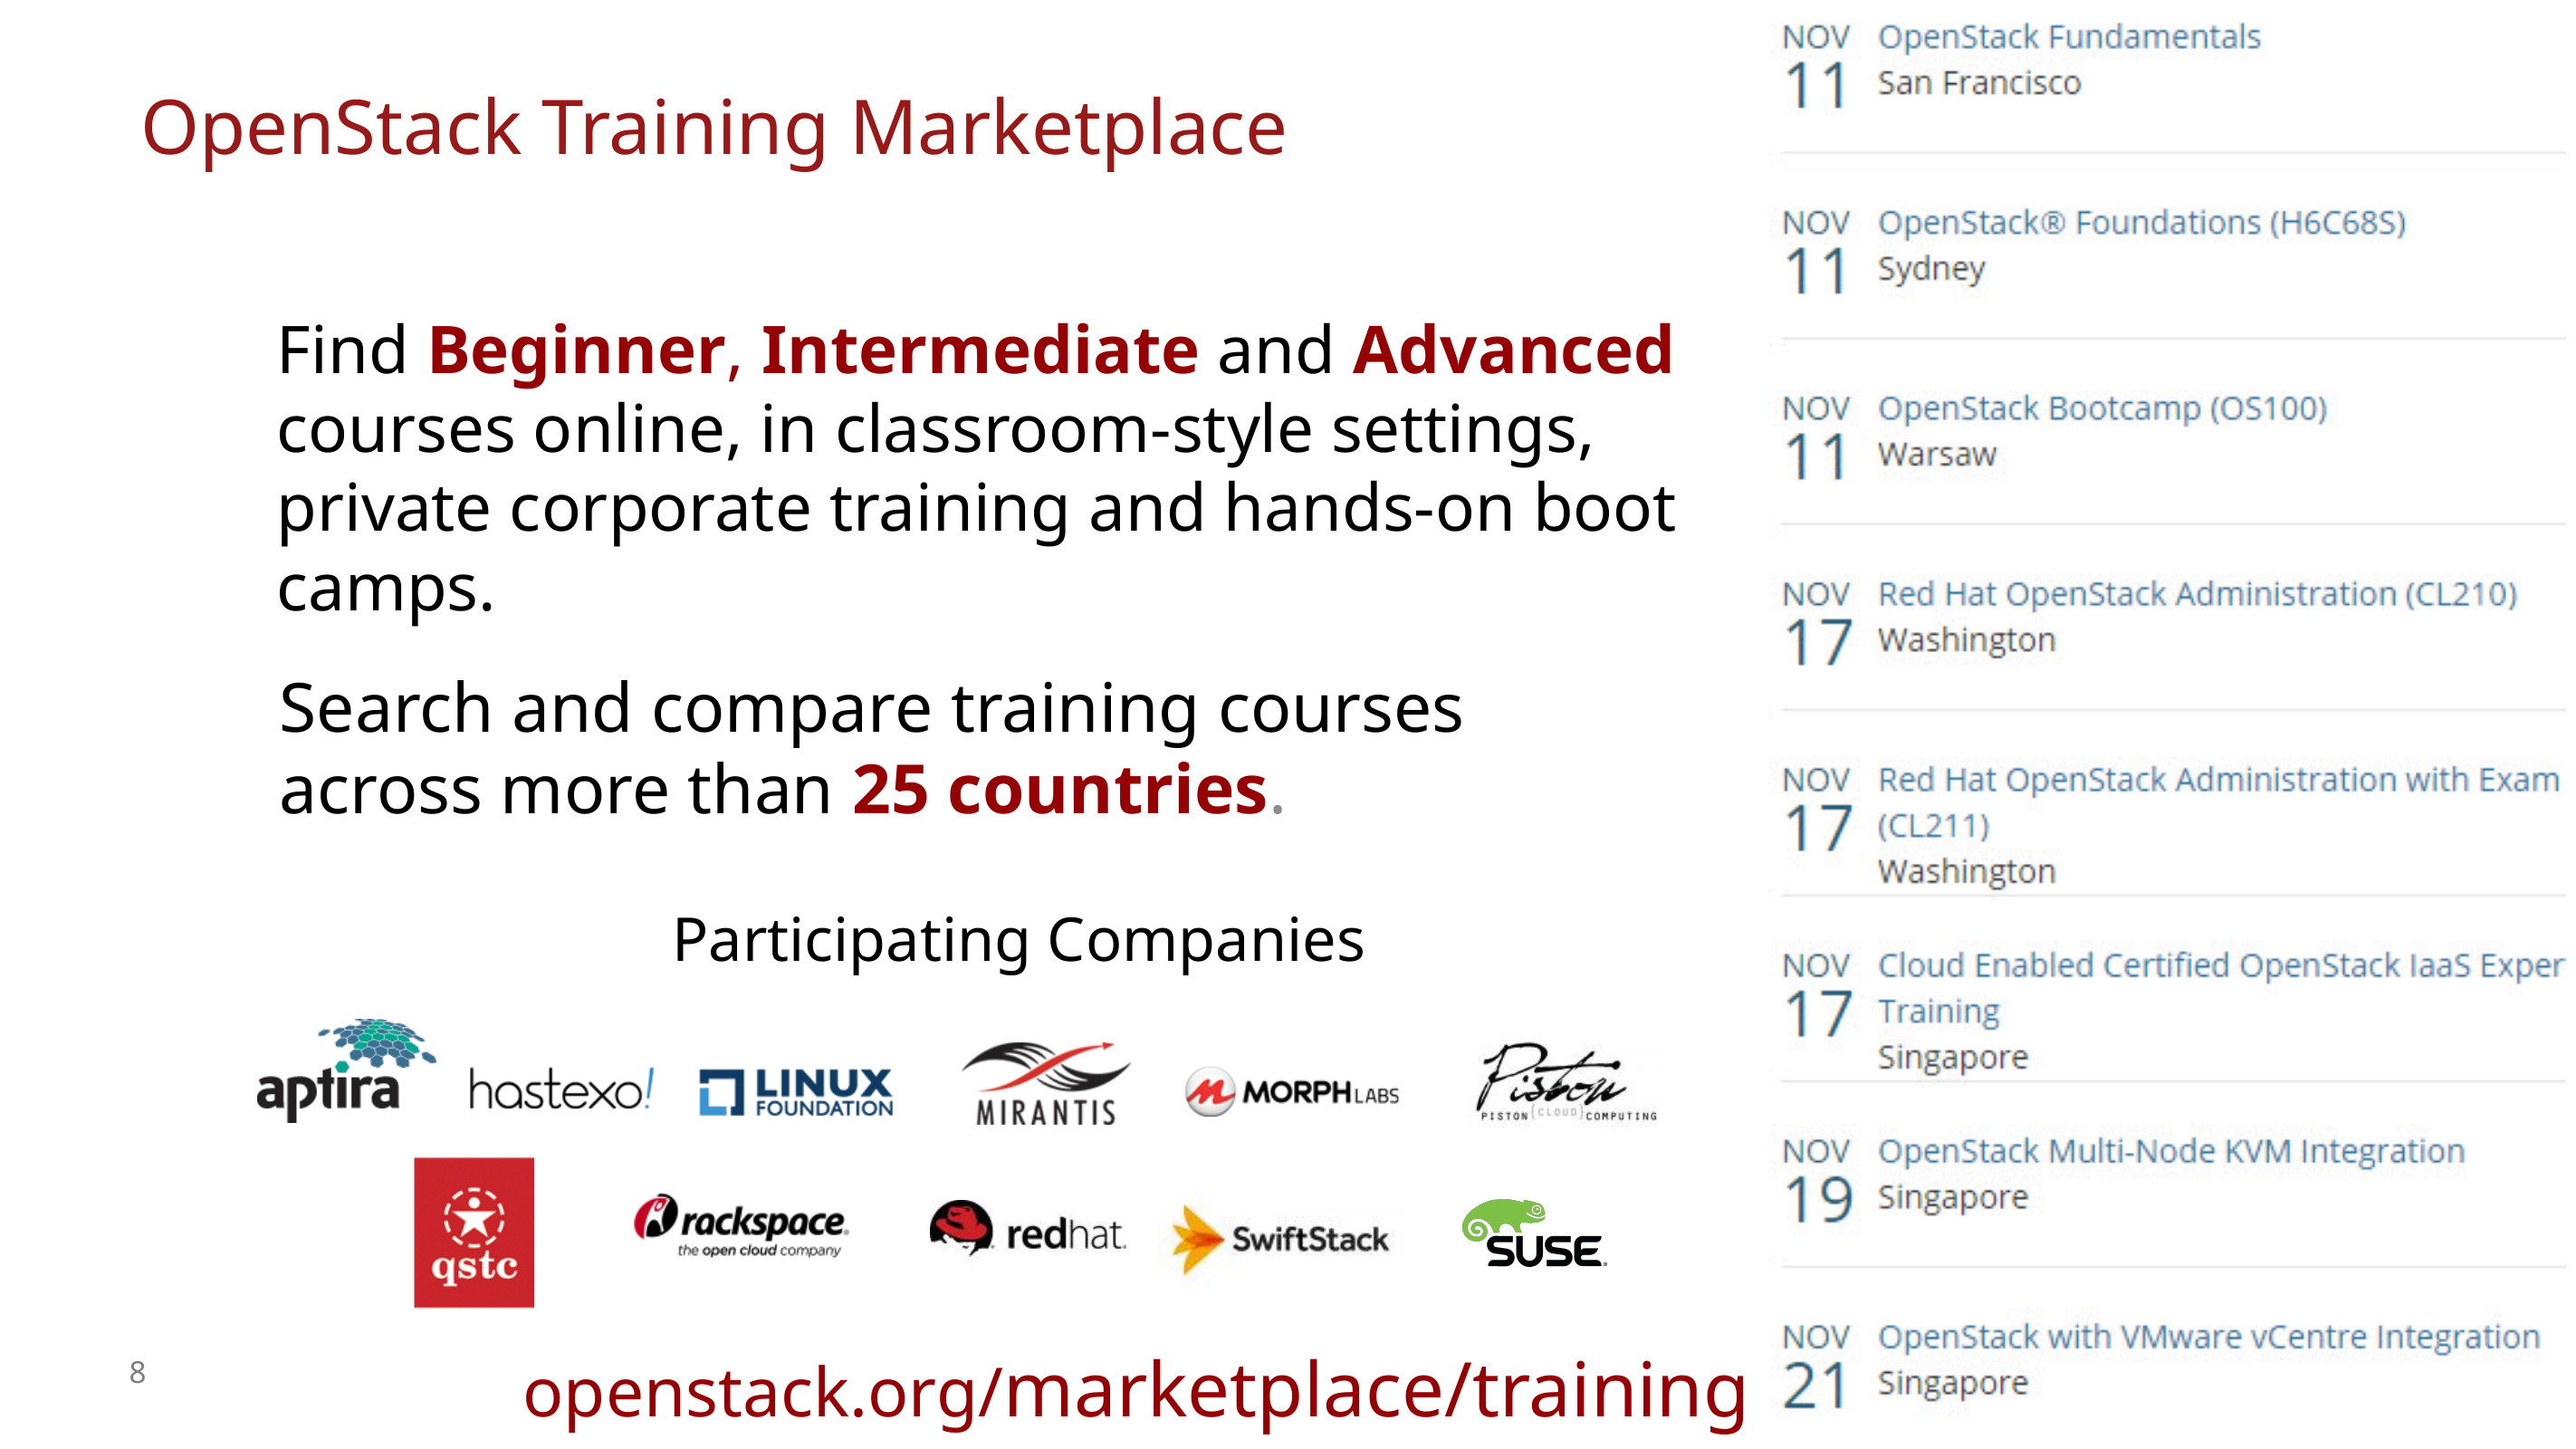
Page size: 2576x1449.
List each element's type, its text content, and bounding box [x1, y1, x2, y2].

picture [633, 1193, 852, 1259]
text_box Find Beginner, Intermediate and Advanced courses online, in classroom-style settings, private corporate training and hands-on boot camps. [257, 298, 1747, 634]
picture [375, 1156, 571, 1312]
title OpenStack Training Marketplace [139, 79, 1747, 206]
picture [1468, 1033, 1664, 1131]
picture [930, 1200, 1126, 1263]
picture [1182, 1009, 1404, 1153]
text_box Participating Companies [658, 894, 1381, 980]
picture [1462, 1199, 1608, 1268]
picture [947, 1040, 1144, 1167]
picture [1751, 5, 2566, 1446]
picture [1158, 1190, 1405, 1291]
picture [257, 1018, 436, 1123]
text_box openstack.org/marketplace/training [189, 1334, 1747, 1439]
text_box Search and compare training courses across more than 25 countries. [260, 655, 1698, 845]
picture [698, 1068, 895, 1118]
picture [464, 1034, 660, 1142]
